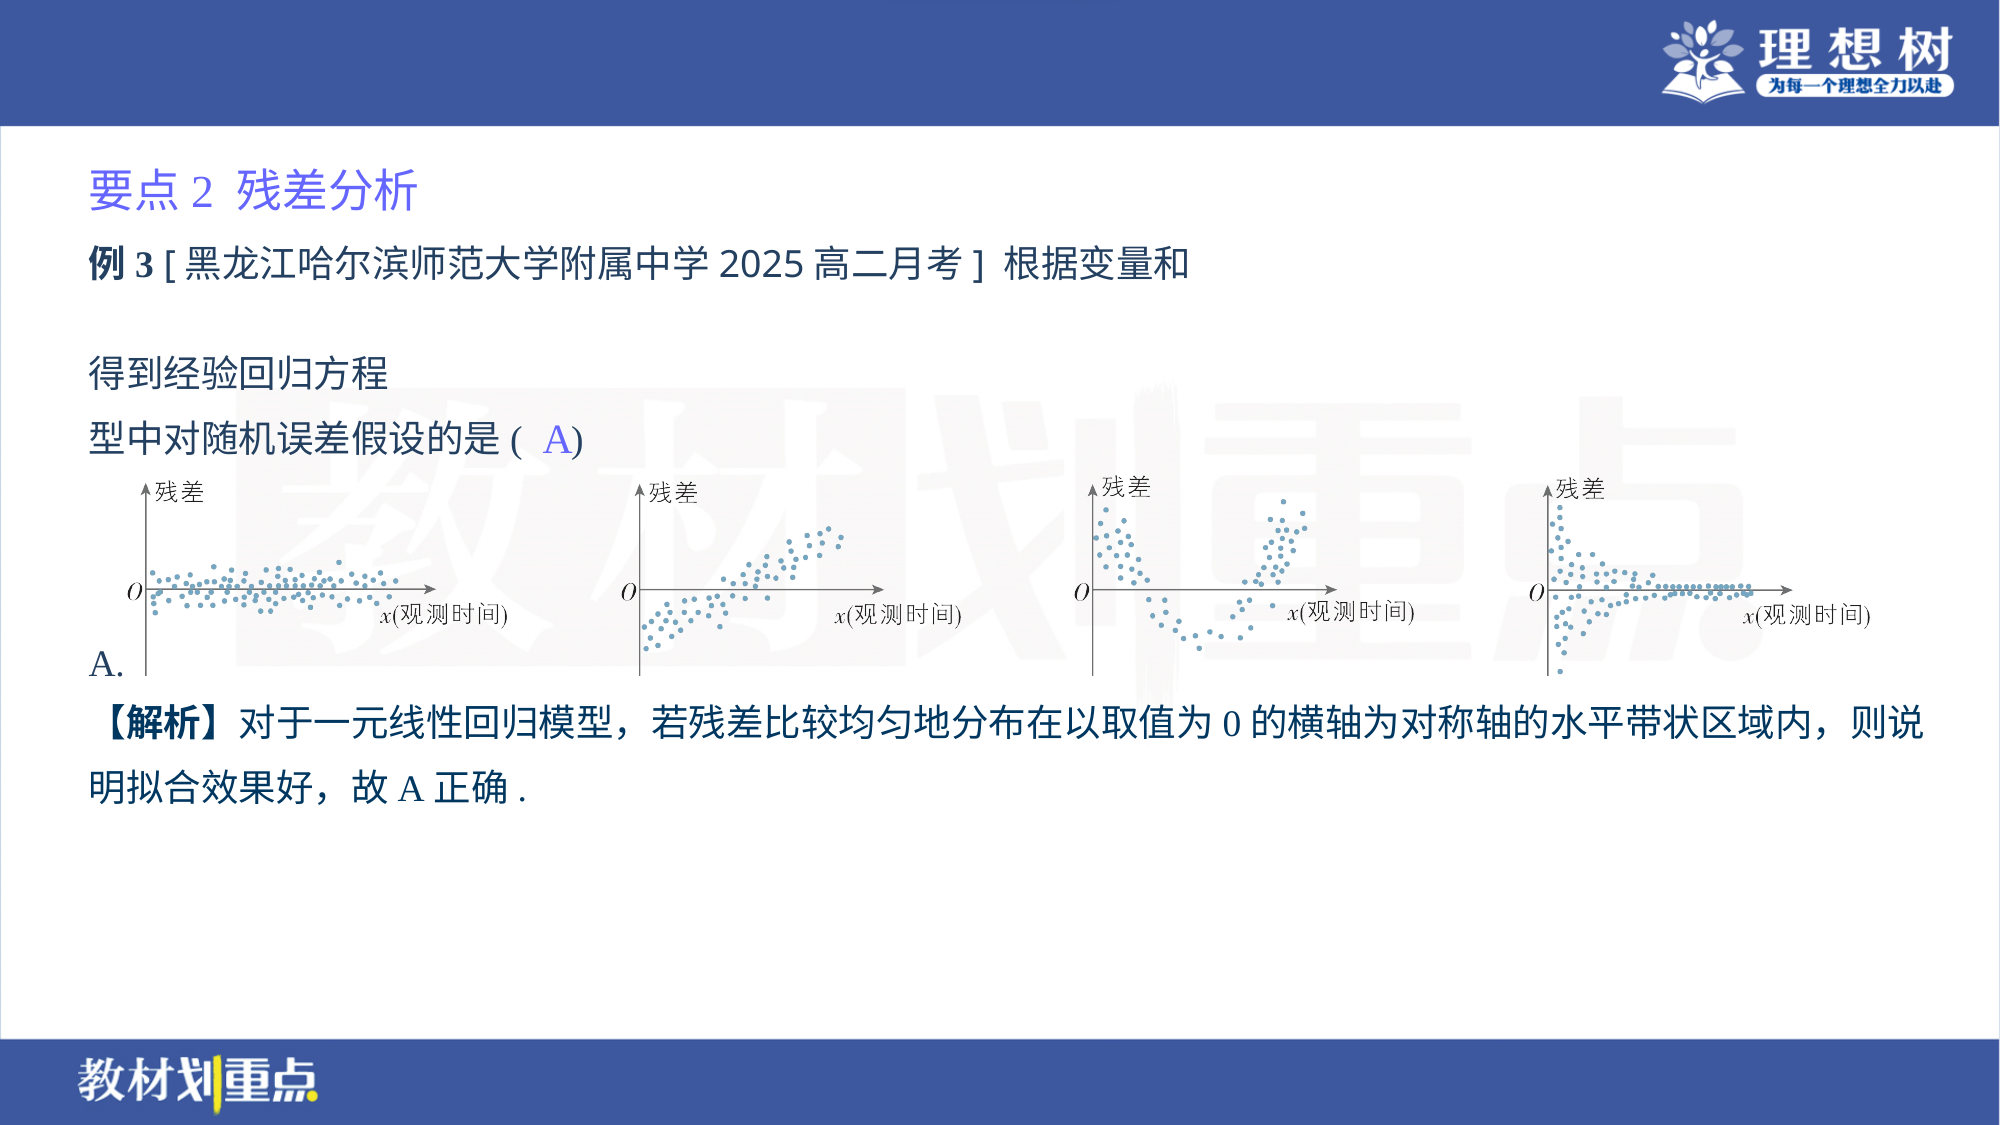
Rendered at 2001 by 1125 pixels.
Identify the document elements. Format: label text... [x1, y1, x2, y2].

text_box A [527, 410, 588, 460]
picture [0, 0, 2000, 1125]
text_box A. B. C. D. [88, 474, 1072, 675]
text_box 要点2 残差分析 [88, 135, 1911, 276]
text_box A. B. C. D. [1415, 474, 1911, 675]
text_box 【解析】对于一元线性回归模型，若残差比较均匀地分布在以取值为0的横轴为对称轴的水平带状区域内，则说 明拟合效果好，故A正确. [88, 675, 1911, 803]
